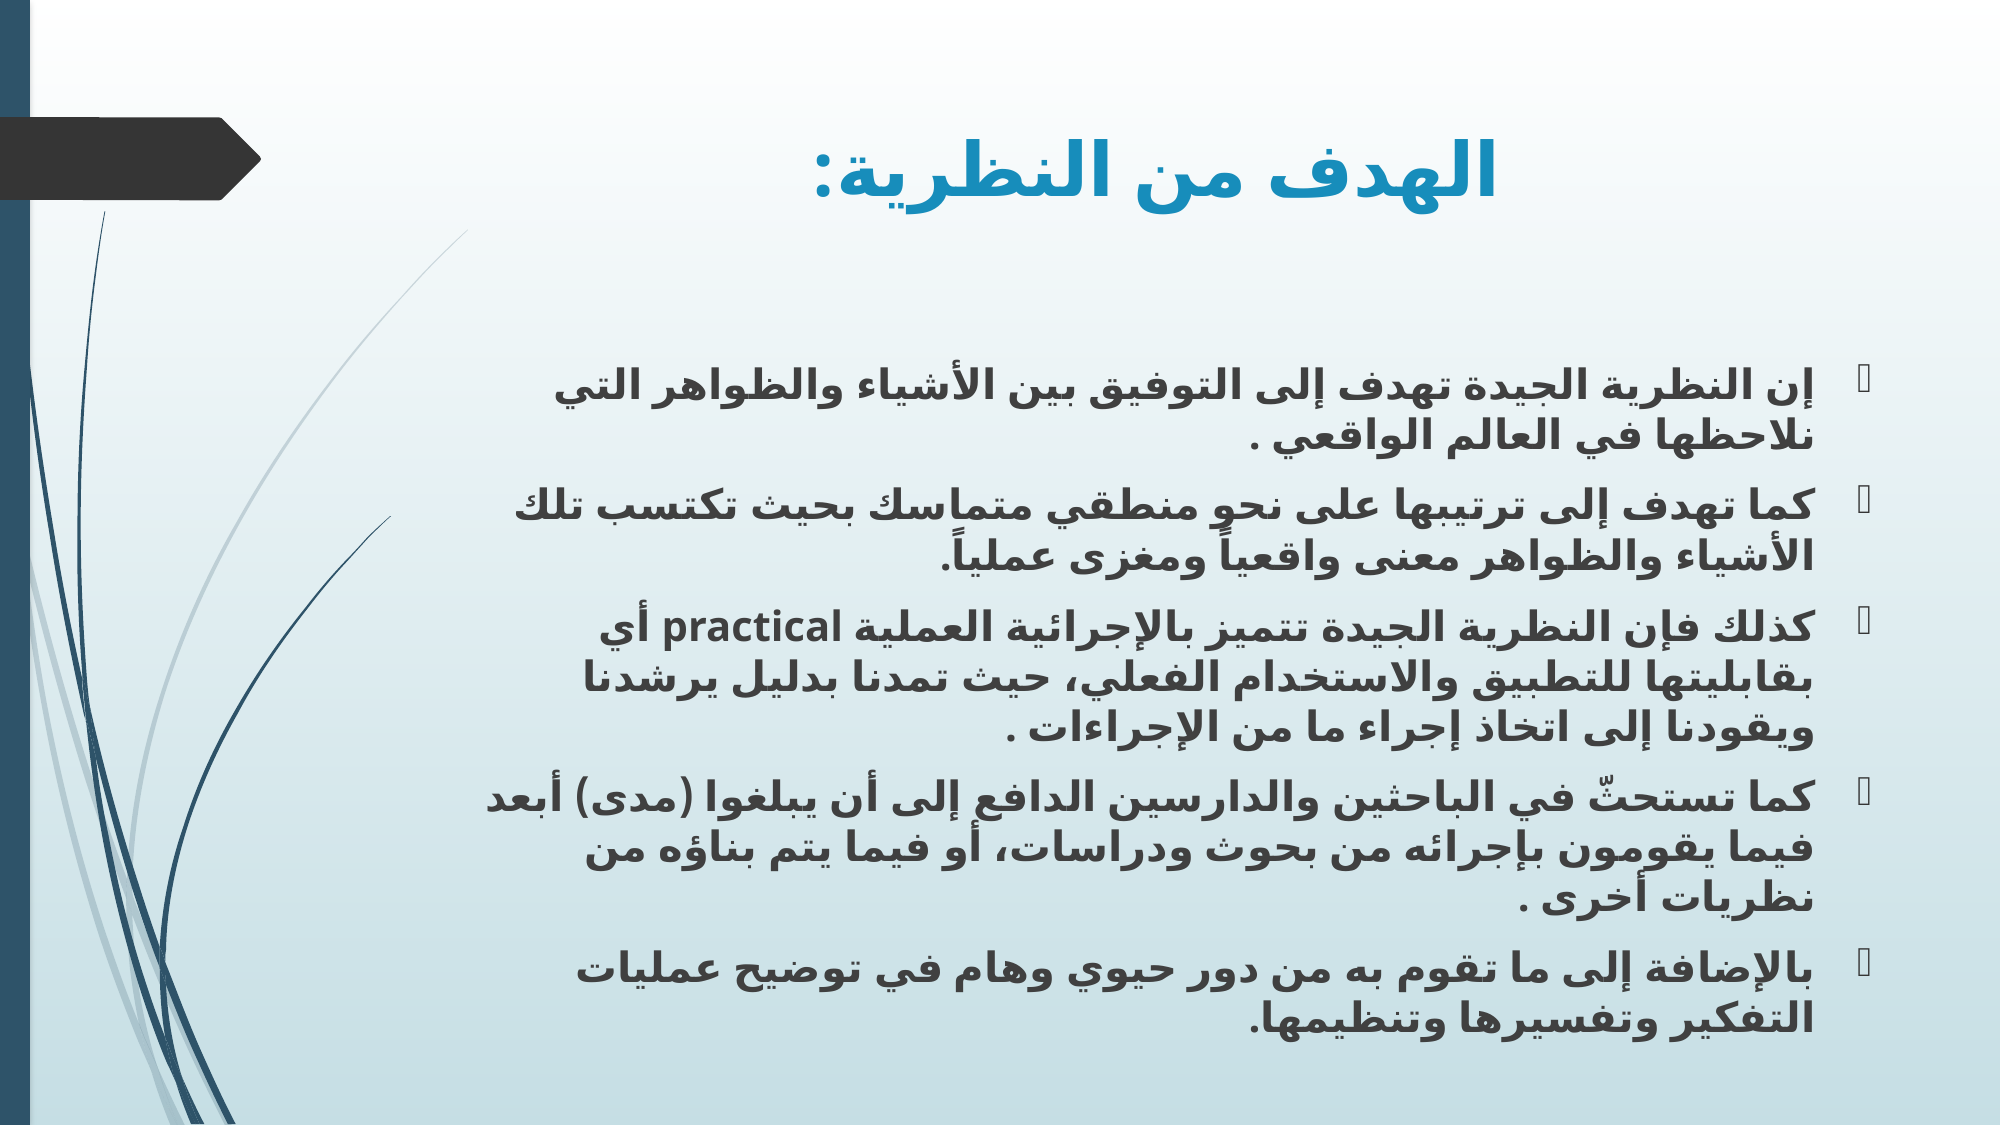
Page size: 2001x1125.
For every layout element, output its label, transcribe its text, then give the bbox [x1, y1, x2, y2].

title الهدف من النظرية: [425, 114, 1888, 325]
list إن النظرية الجيدة تهدف إلى التوفيق بين الأشياء والظواهر التي نلاحظها في العالم الواقعي . كما تهدف إلى ترتيبها على نحو منطقي متماسك بحيث تكتسب تلك الأشياء والظواهر معنى واقعياً ومغزى عملياً. كذلك فإن النظرية الجيدة تتميز بالإجرائية العملية practical أي بقابليتها للتطبيق والاستخدام الفعلي، حيث تمدنا بدليل يرشدنا ويقودنا إلى اتخاذ إجراء ما من الإجراءات . كما تستحثّ في الباحثين والدارسين الدافع إلى أن يبلغوا (مدى) أبعد فيما يقومون بإجرائه من بحوث ودراسات، أو فيما يتم بناؤه من نظريات أخرى . بالإضافة إلى ما تقوم به من دور حيوي وهام في توضيح عمليات التفكير وتفسيرها وتنظيمها. [424, 350, 1888, 970]
